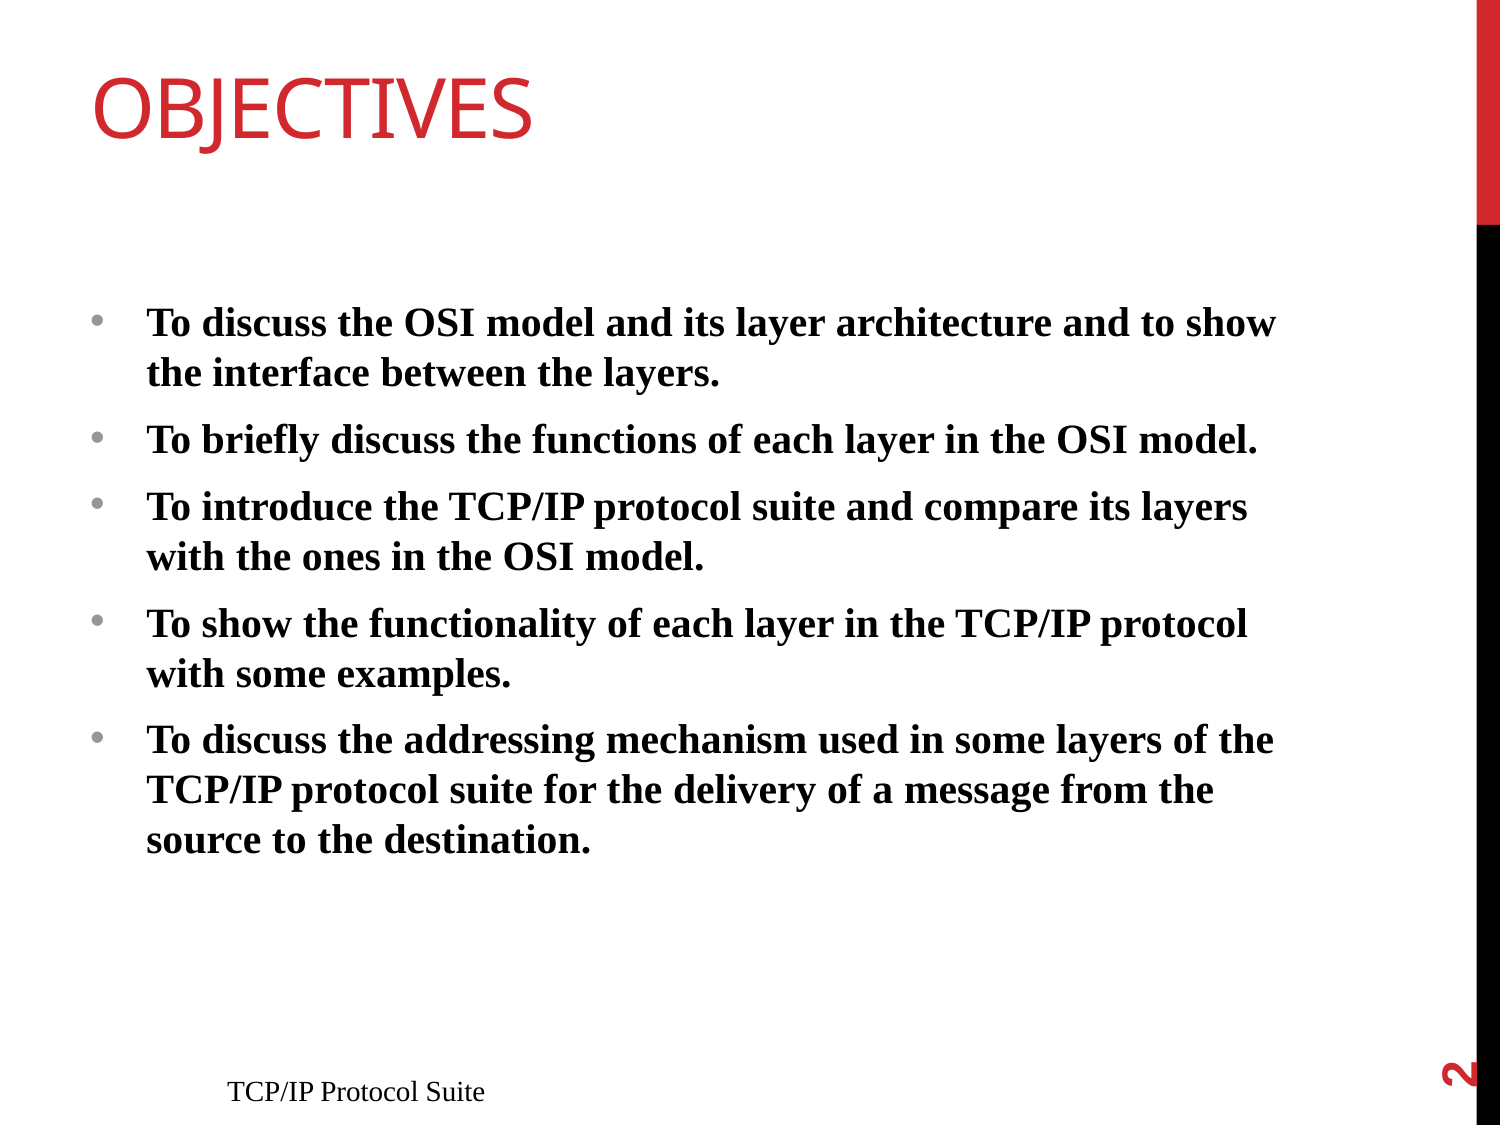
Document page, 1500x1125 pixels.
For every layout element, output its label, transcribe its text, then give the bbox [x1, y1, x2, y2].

slide_number 2 [1427, 1038, 1488, 1104]
footer TCP/IP Protocol Suite [75, 1065, 638, 1112]
text_box [12, 162, 1488, 1038]
title OBJECTIVES [75, 25, 1025, 162]
